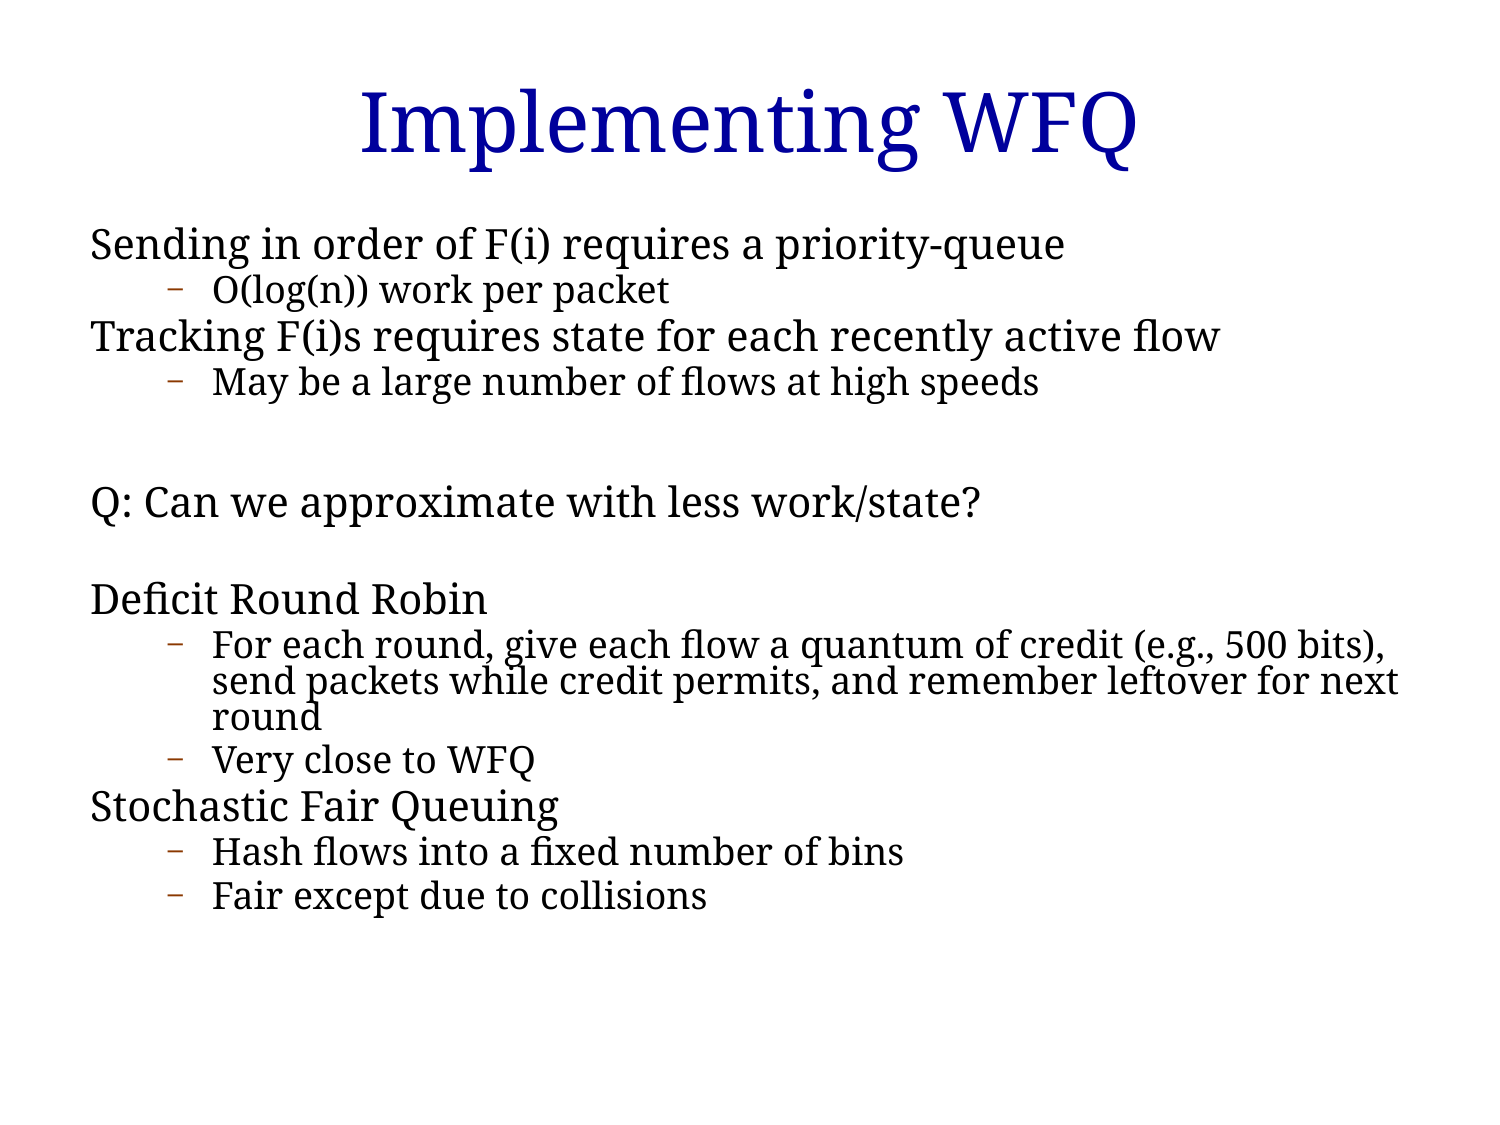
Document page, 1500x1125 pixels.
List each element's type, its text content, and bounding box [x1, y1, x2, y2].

list Sending in order of F(i) requires a priority-queue O(log(n)) work per packet Tracking F(i)s requires state for each recently active flow May be a large number of flows at high speeds Q: Can we approximate with less work/state? Deficit Round Robin For each round, give each flow a quantum of credit (e.g., 500 bits), send packets while credit permits, and remember leftover for next round Very close to WFQ Stochastic Fair Queuing Hash flows into a fixed number of bins Fair except due to collisions [74, 219, 1426, 963]
title Implementing WFQ [74, 47, 1426, 191]
